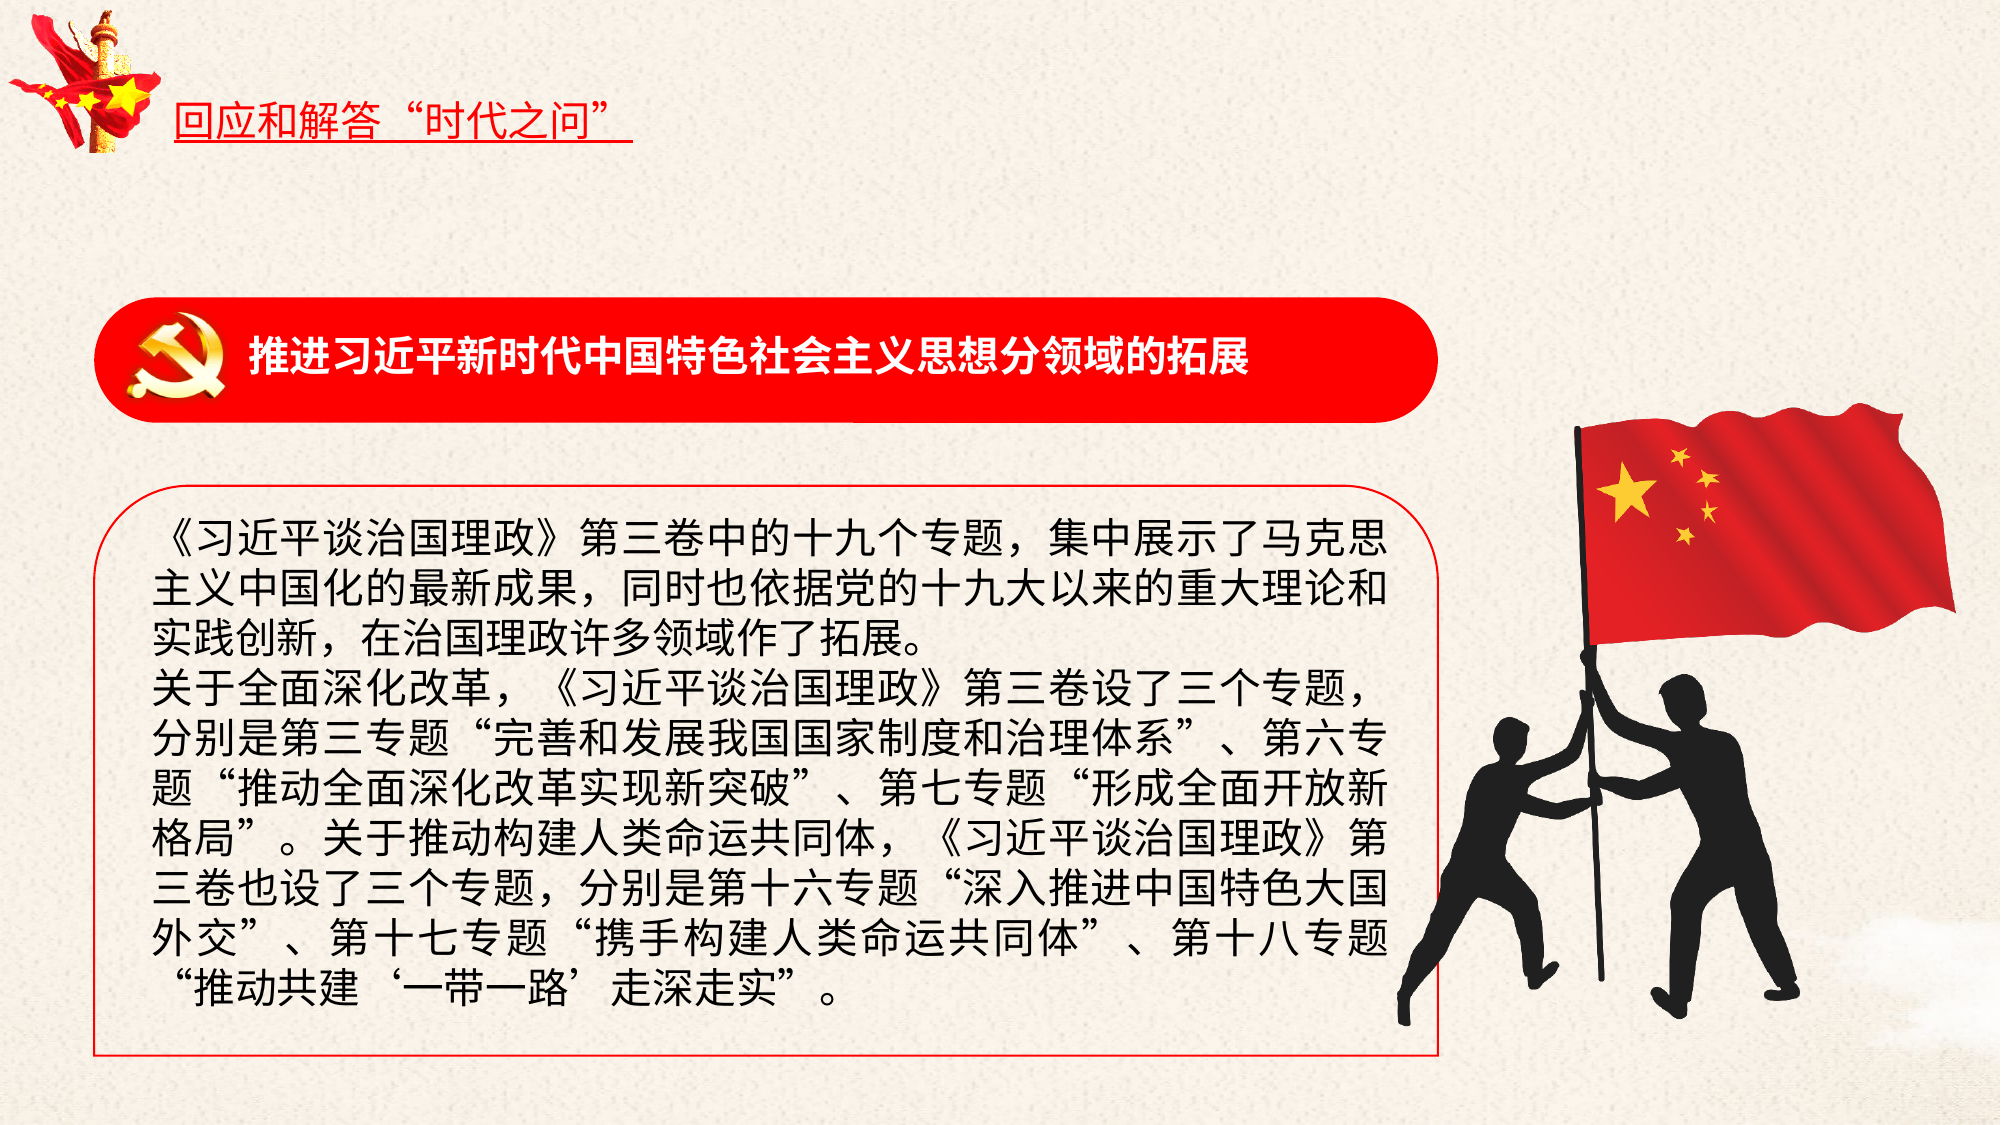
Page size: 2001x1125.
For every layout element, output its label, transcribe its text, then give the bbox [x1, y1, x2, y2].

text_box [94, 485, 1251, 1056]
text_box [94, 297, 1438, 423]
picture [0, 0, 2000, 1125]
text_box 回应和解答“时代之问” [167, 87, 676, 153]
